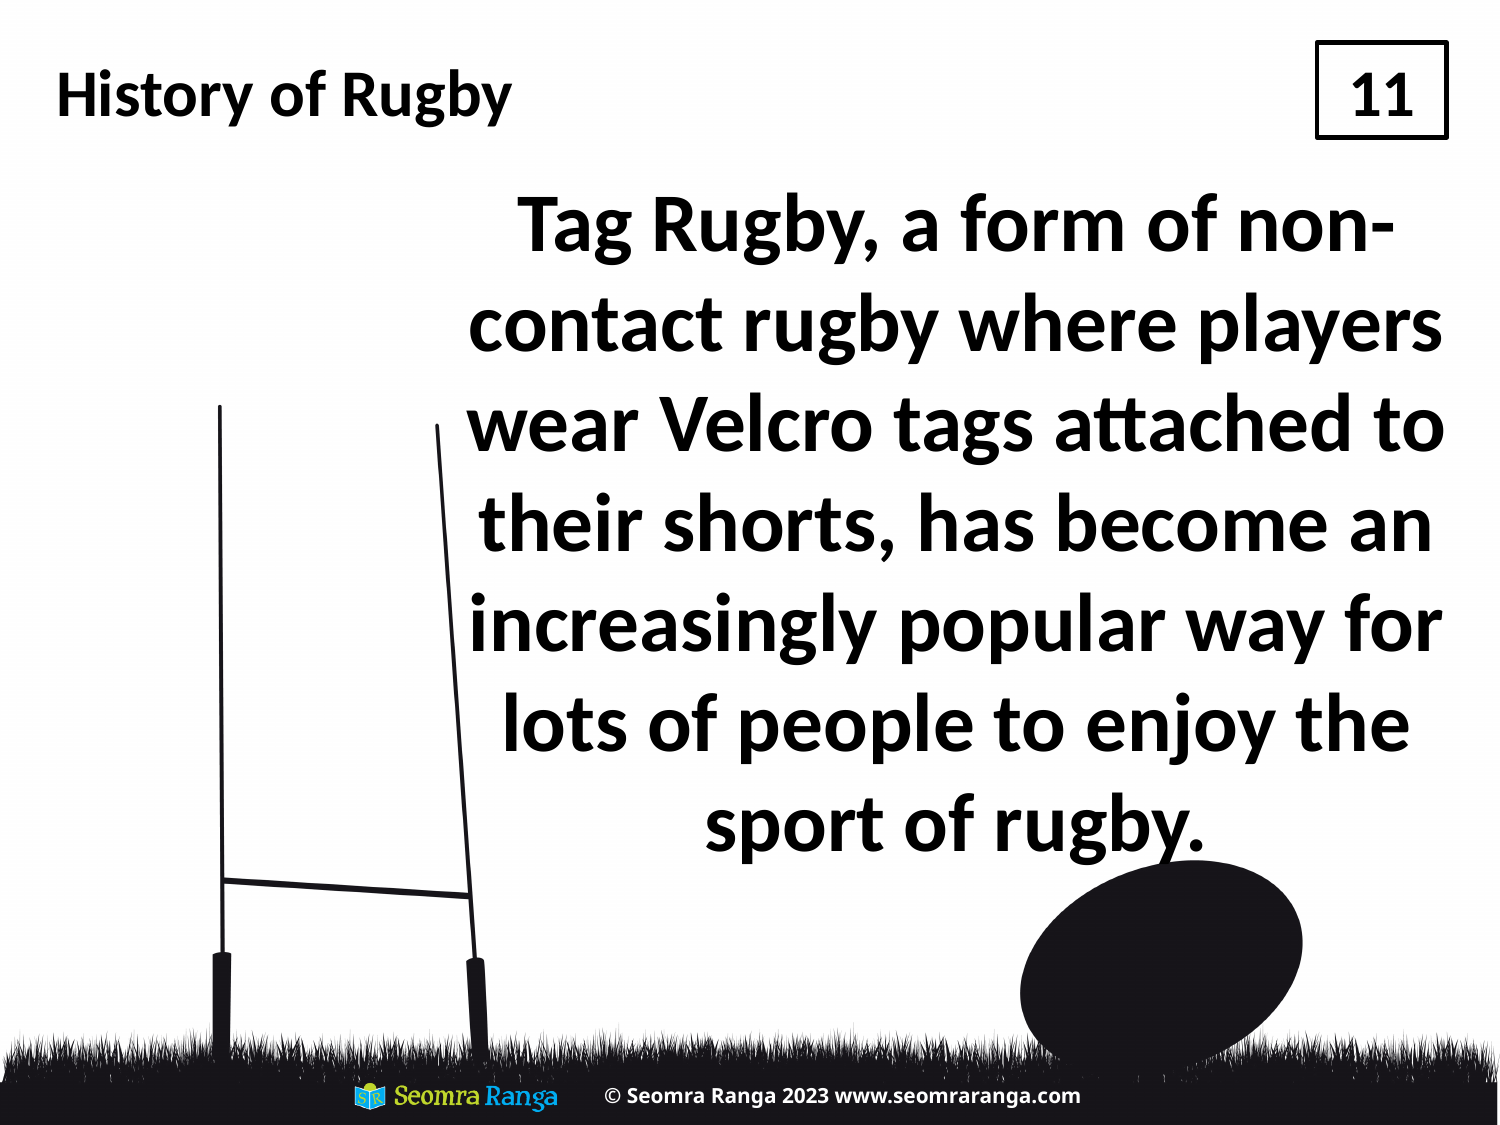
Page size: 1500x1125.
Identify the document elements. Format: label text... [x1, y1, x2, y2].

picture [0, 0, 1500, 1125]
text_box History of Rugby [41, 42, 538, 138]
text_box © Seomra Ranga 2023 www.seomraranga.com [570, 1074, 1121, 1115]
text_box Tag Rugby, a form of non-contact rugby where players wear Velcro tags attached to their shorts, has become an increasingly popular way for lots of people to enjoy the sport of rugby. [430, 160, 1483, 876]
text_box 11 [1316, 42, 1447, 138]
